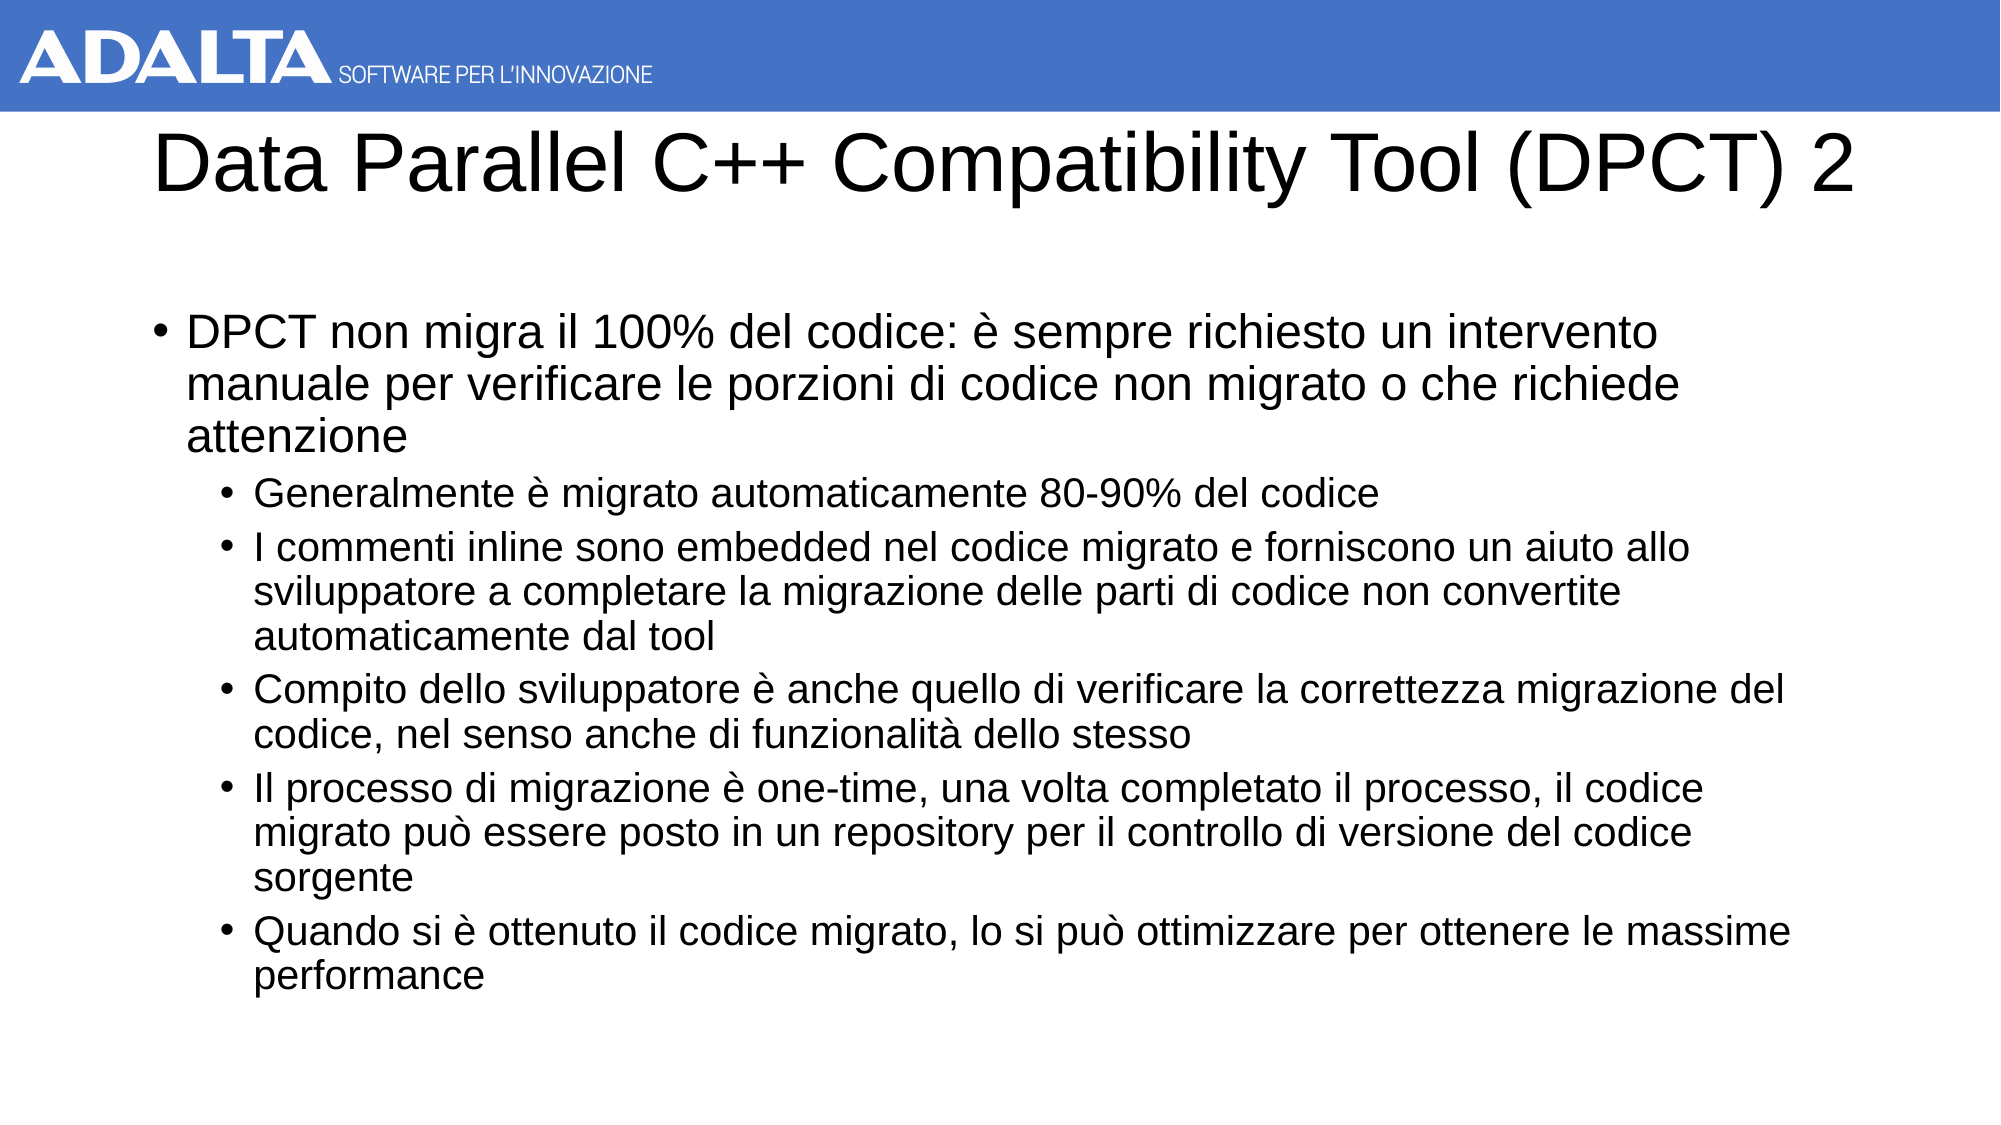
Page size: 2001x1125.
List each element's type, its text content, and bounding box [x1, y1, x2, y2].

title Data Parallel C++ Compatibility Tool (DPCT) 2 [137, 111, 1922, 278]
list DPCT non migra il 100% del codice: è sempre richiesto un intervento manuale per verificare le porzioni di codice non migrato o che richiede attenzione Generalmente è migrato automaticamente 80-90% del codice I commenti inline sono embedded nel codice migrato e forniscono un aiuto allo sviluppatore a completare la migrazione delle parti di codice non convertite automaticamente dal tool Compito dello sviluppatore è anche quello di verificare la correttezza migrazione del codice, nel senso anche di funzionalità dello stesso Il processo di migrazione è one-time, una volta completato il processo, il codice migrato può essere posto in un repository per il controllo di versione del codice sorgente Quando si è ottenuto il codice migrato, lo si può ottimizzare per ottenere le massime performance [137, 299, 1863, 1014]
picture [13, 23, 658, 88]
